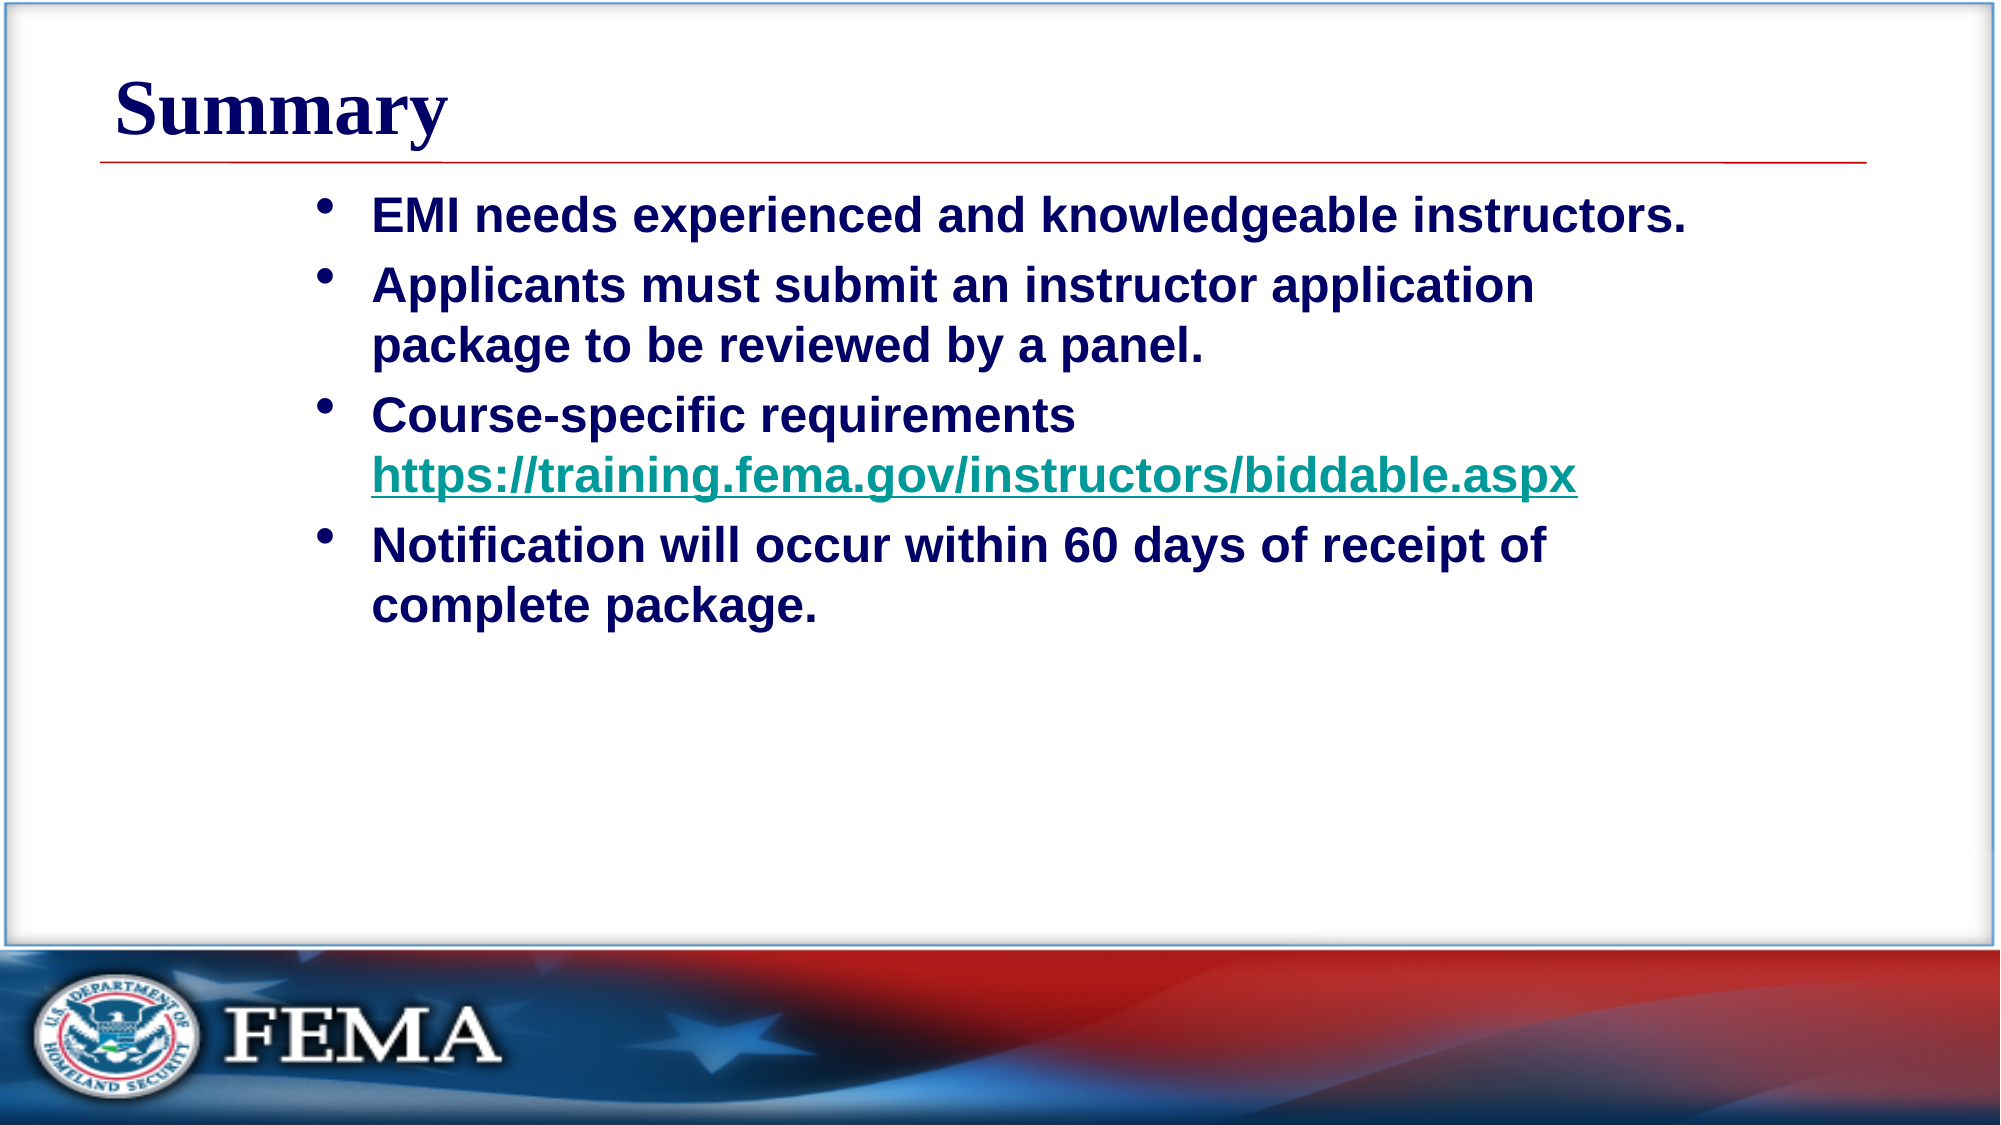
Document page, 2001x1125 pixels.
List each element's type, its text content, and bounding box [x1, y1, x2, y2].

picture [0, 0, 2000, 1125]
title Summary [99, 49, 1901, 156]
list EMI needs experienced and knowledgeable instructors. Applicants must submit an instructor application package to be reviewed by a panel. Course-specific requirements https://training.fema.gov/instructors/biddable.aspx Notification will occur within 60 days of receipt of complete package. [299, 175, 1713, 938]
